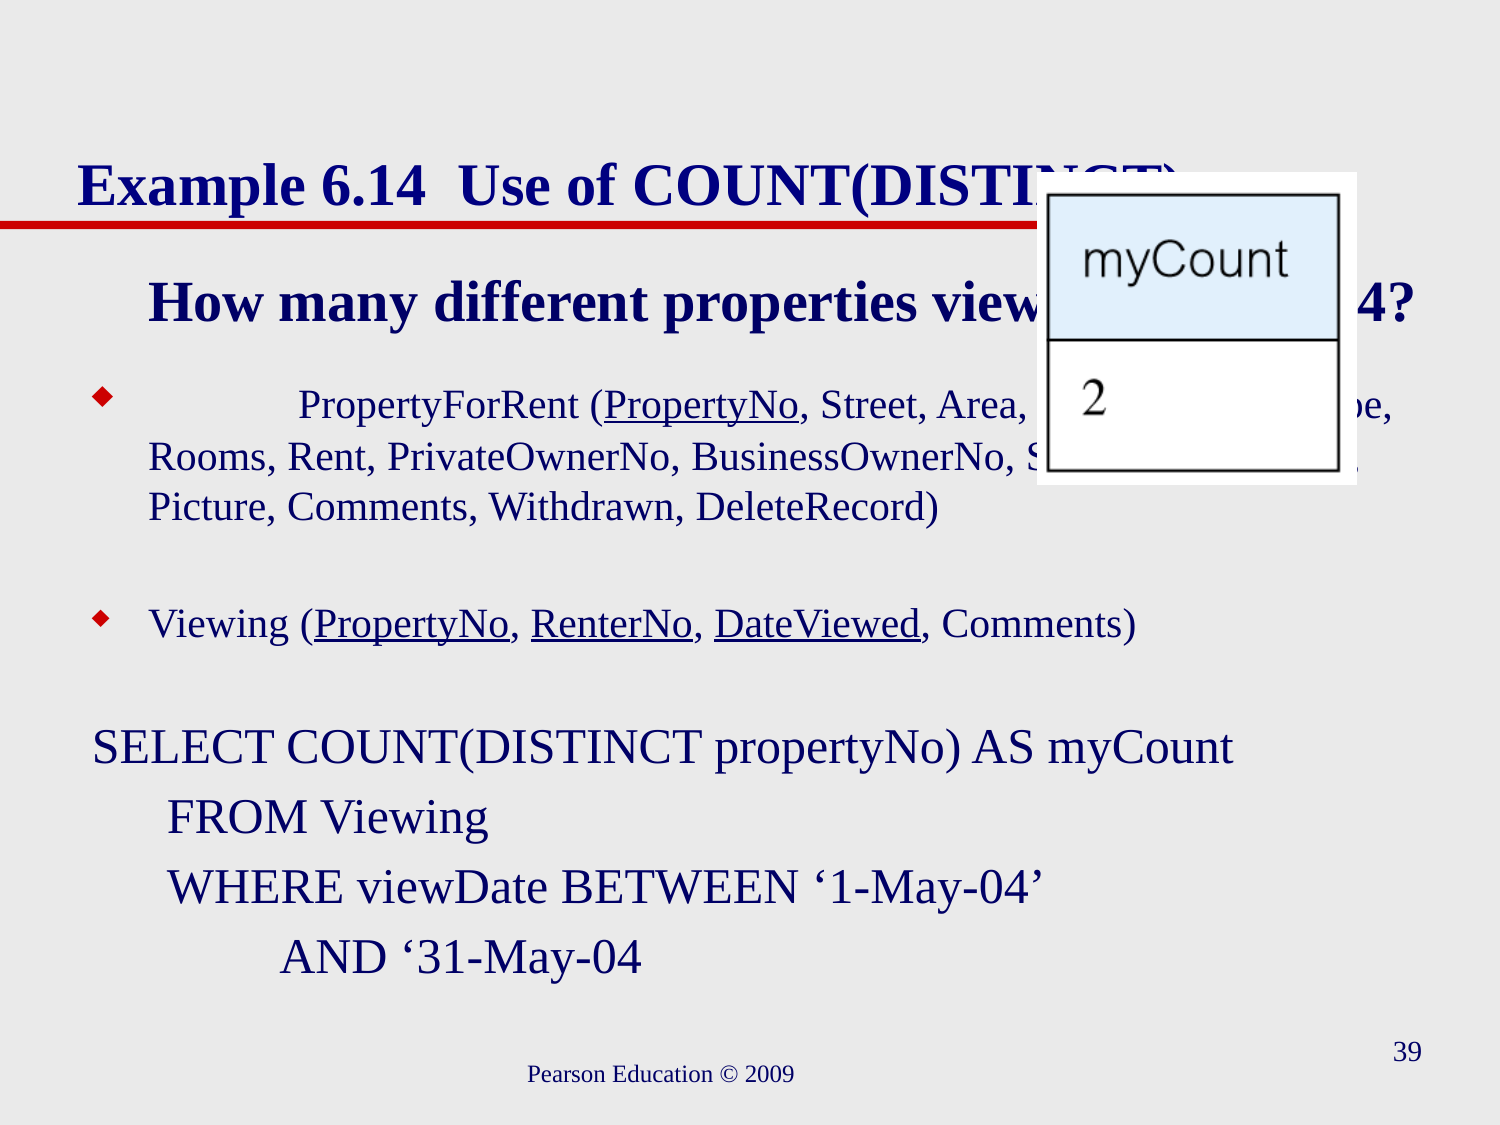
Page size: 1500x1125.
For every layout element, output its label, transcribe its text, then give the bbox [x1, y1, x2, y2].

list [1037, 172, 1357, 486]
slide_number 39 [1124, 1012, 1438, 1088]
title Example 6.14 Use of COUNT(DISTINCT) [62, 43, 1338, 226]
text_box Pearson Education © 2009 [512, 1050, 1038, 1095]
list How many different properties viewed in May ‘04? PropertyForRent (PropertyNo, Street, Area, City, Postcode, Type, Rooms, Rent, PrivateOwnerNo, BusinessOwnerNo, StaffNo, BranchNo, Picture, Comments, Withdrawn, DeleteRecord) Viewing (PropertyNo, RenterNo, DateViewed, Comments) SELECT COUNT(DISTINCT propertyNo) AS myCount FROM Viewing WHERE viewDate BETWEEN ‘1-May-04’ AND ‘31-May-04 [76, 255, 1436, 1012]
